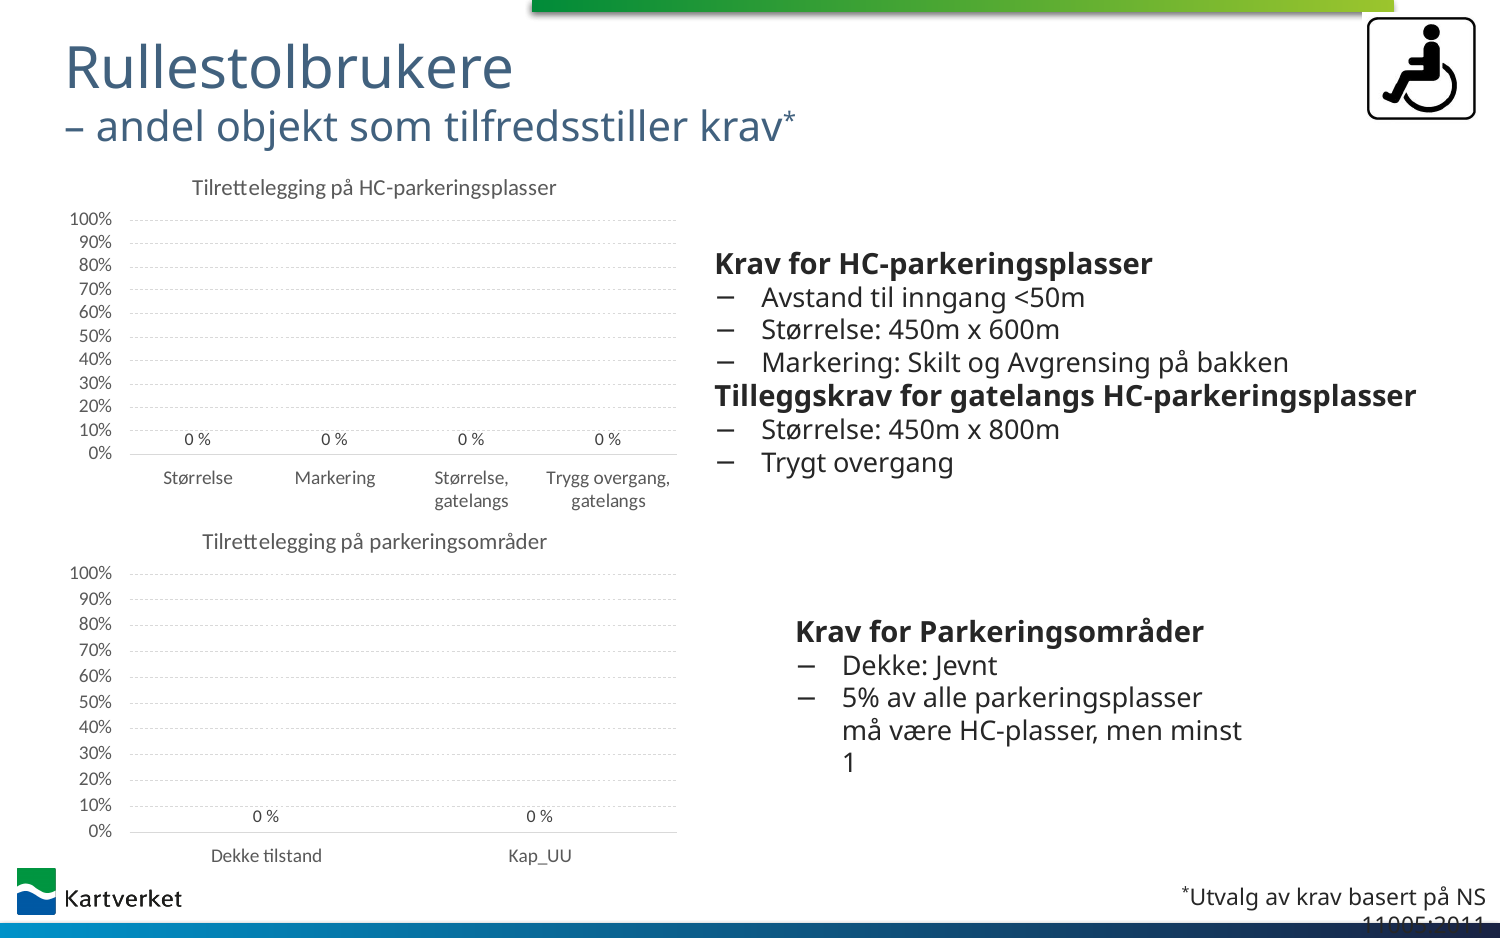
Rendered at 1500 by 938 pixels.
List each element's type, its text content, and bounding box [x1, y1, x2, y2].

picture [1362, 12, 1481, 126]
text_box *Utvalg av krav basert på NS 11005:2011 [1068, 873, 1500, 938]
text_box Krav for Parkeringsområder Dekke: Jevnt 5% av alle parkeringsplasser må være HC-plasser, men minst 1 [780, 605, 1261, 786]
text_box Krav for HC-parkeringsplasser Avstand til inngang <50m Størrelse: 450m x 600m Markering: Skilt og Avgrensing på bakken Tilleggskrav for gatelangs HC-parkeringsplasser Størrelse: 450m x 800m Trygt overgang [699, 237, 1433, 485]
text_box Rullestolbrukere – andel objekt som tilfredsstiller krav* [49, 25, 1431, 158]
picture [62, 520, 688, 874]
picture [62, 166, 688, 519]
